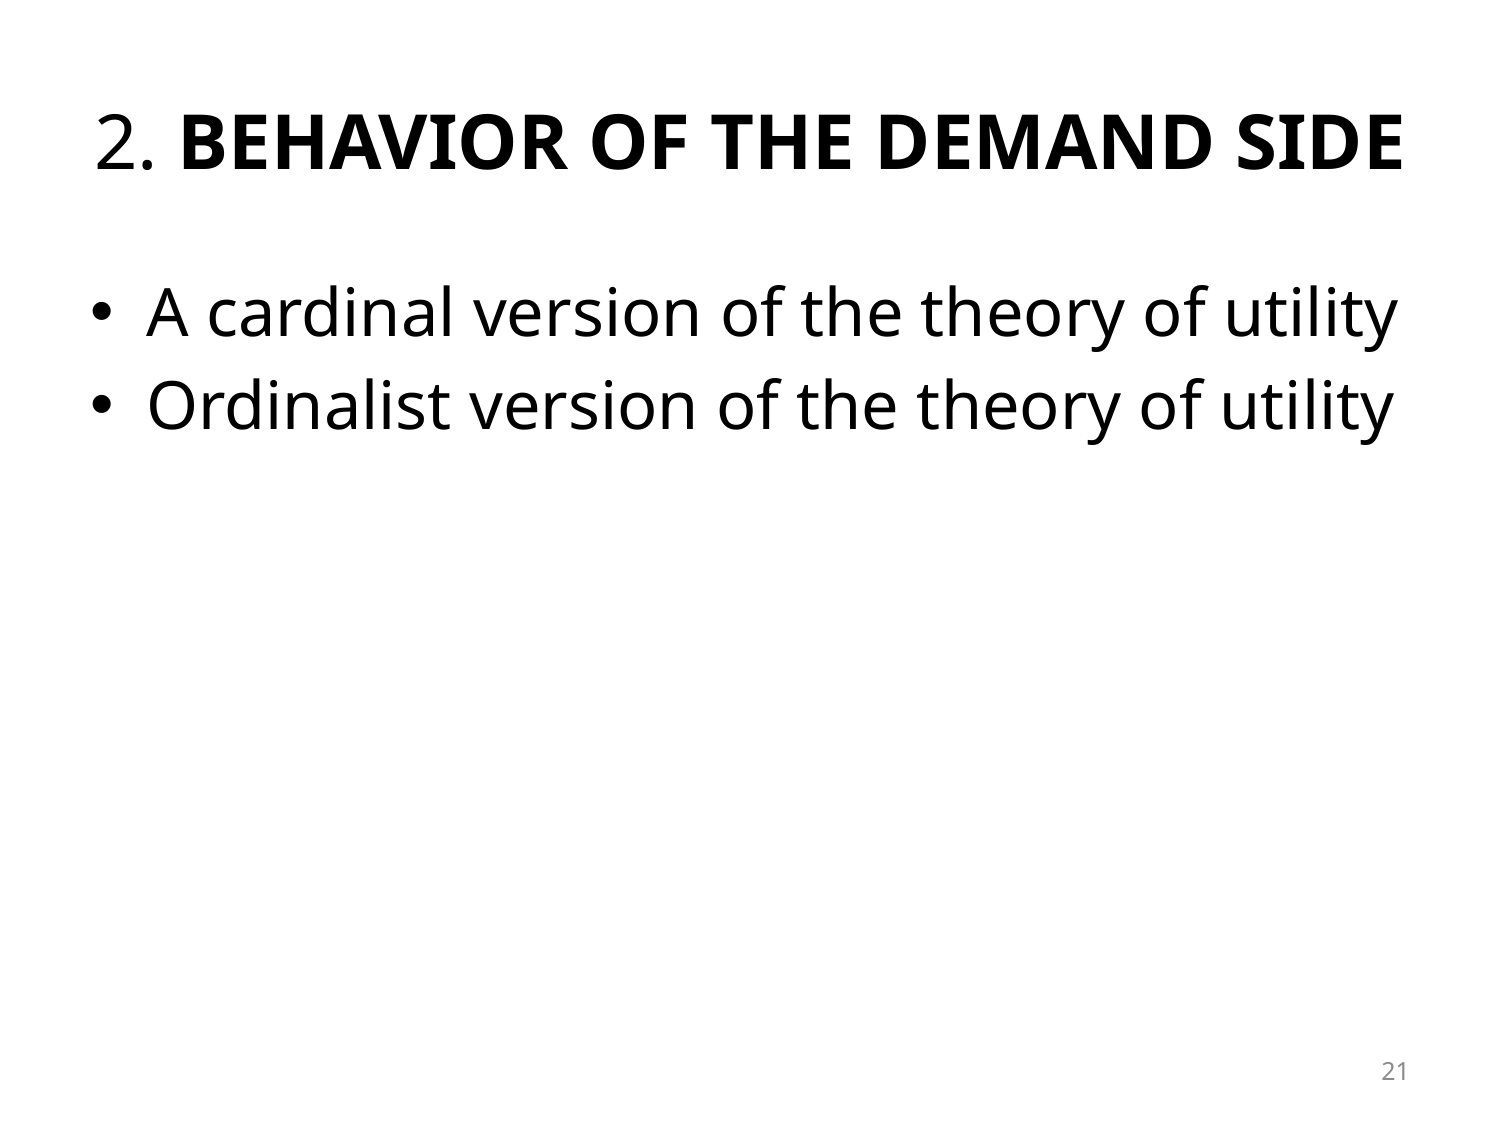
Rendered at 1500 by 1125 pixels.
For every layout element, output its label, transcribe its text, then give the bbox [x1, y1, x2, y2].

title 2. behavior of the demand side [75, 45, 1425, 233]
list A cardinal version of the theory of utility Ordinalist version of the theory of utility [75, 262, 1425, 1005]
slide_number 21 [1074, 1042, 1425, 1103]
